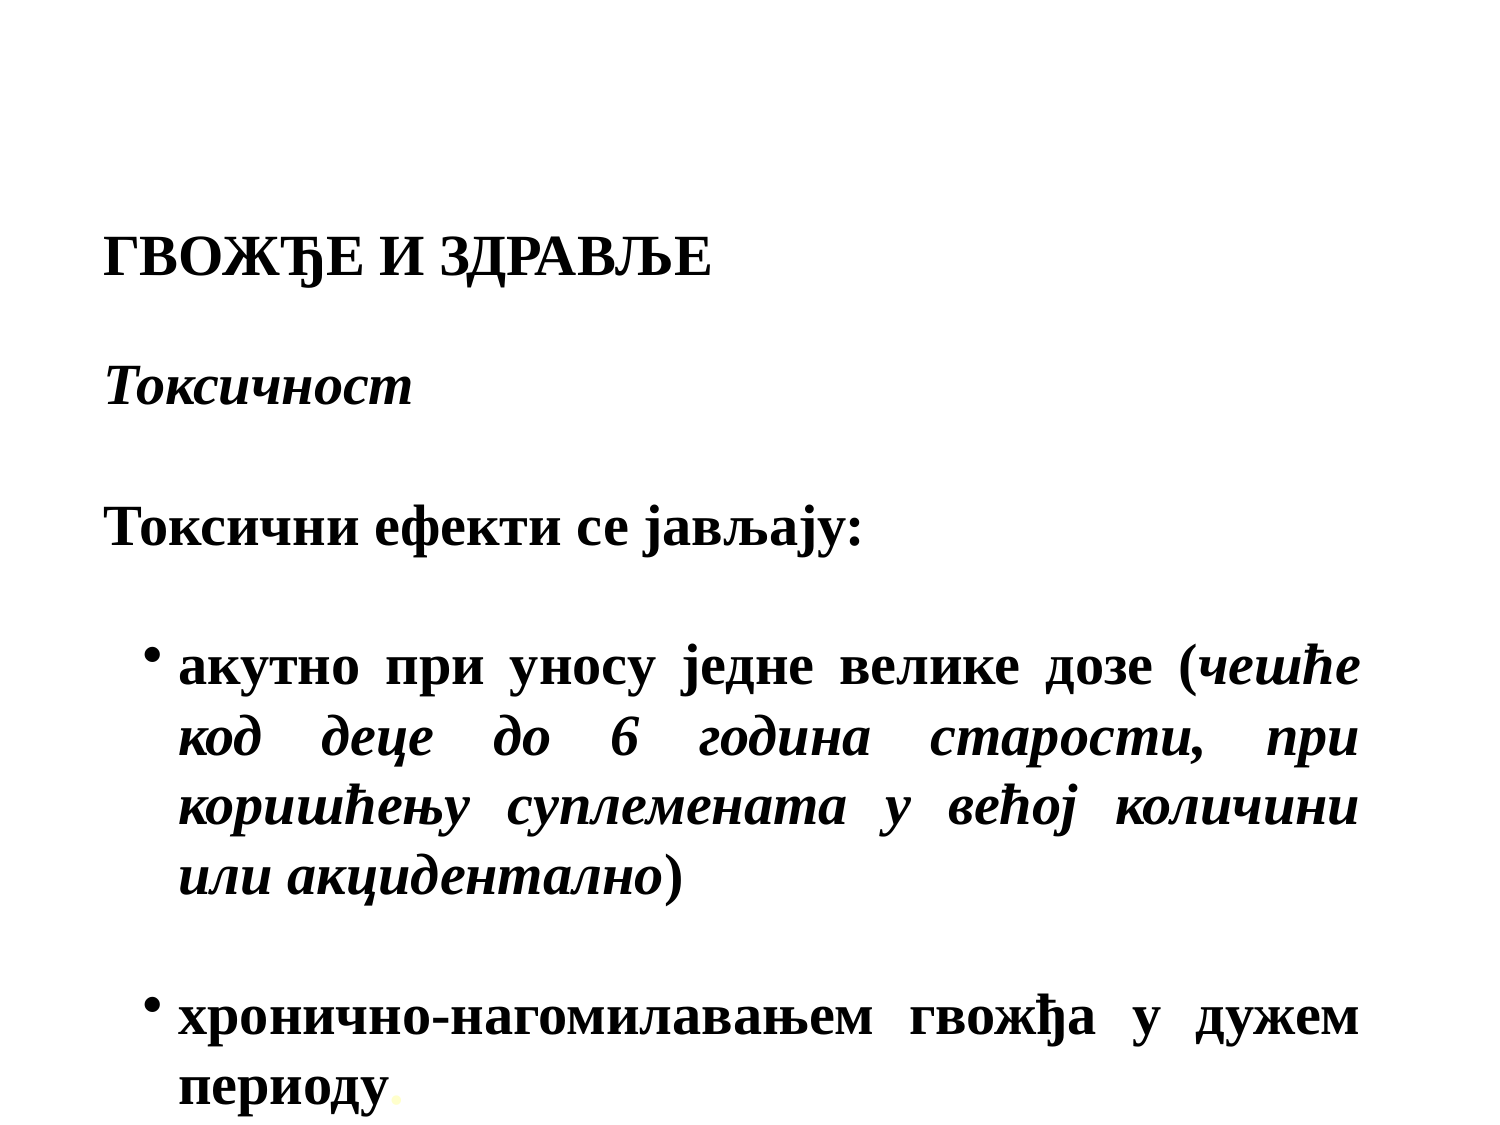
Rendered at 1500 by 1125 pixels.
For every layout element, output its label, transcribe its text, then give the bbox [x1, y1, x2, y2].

text_box ГВОЖЂЕ И ЗДРАВЉЕ Токсичност Токсични ефекти се јављају: акутно при уносу једне велике дозе (чешће код деце до 6 година старости, при коришћењу суплемената у већој количини или акцидентално) хронично-нагомилавањем гвожђа у дужем периоду. [88, 209, 1376, 1124]
